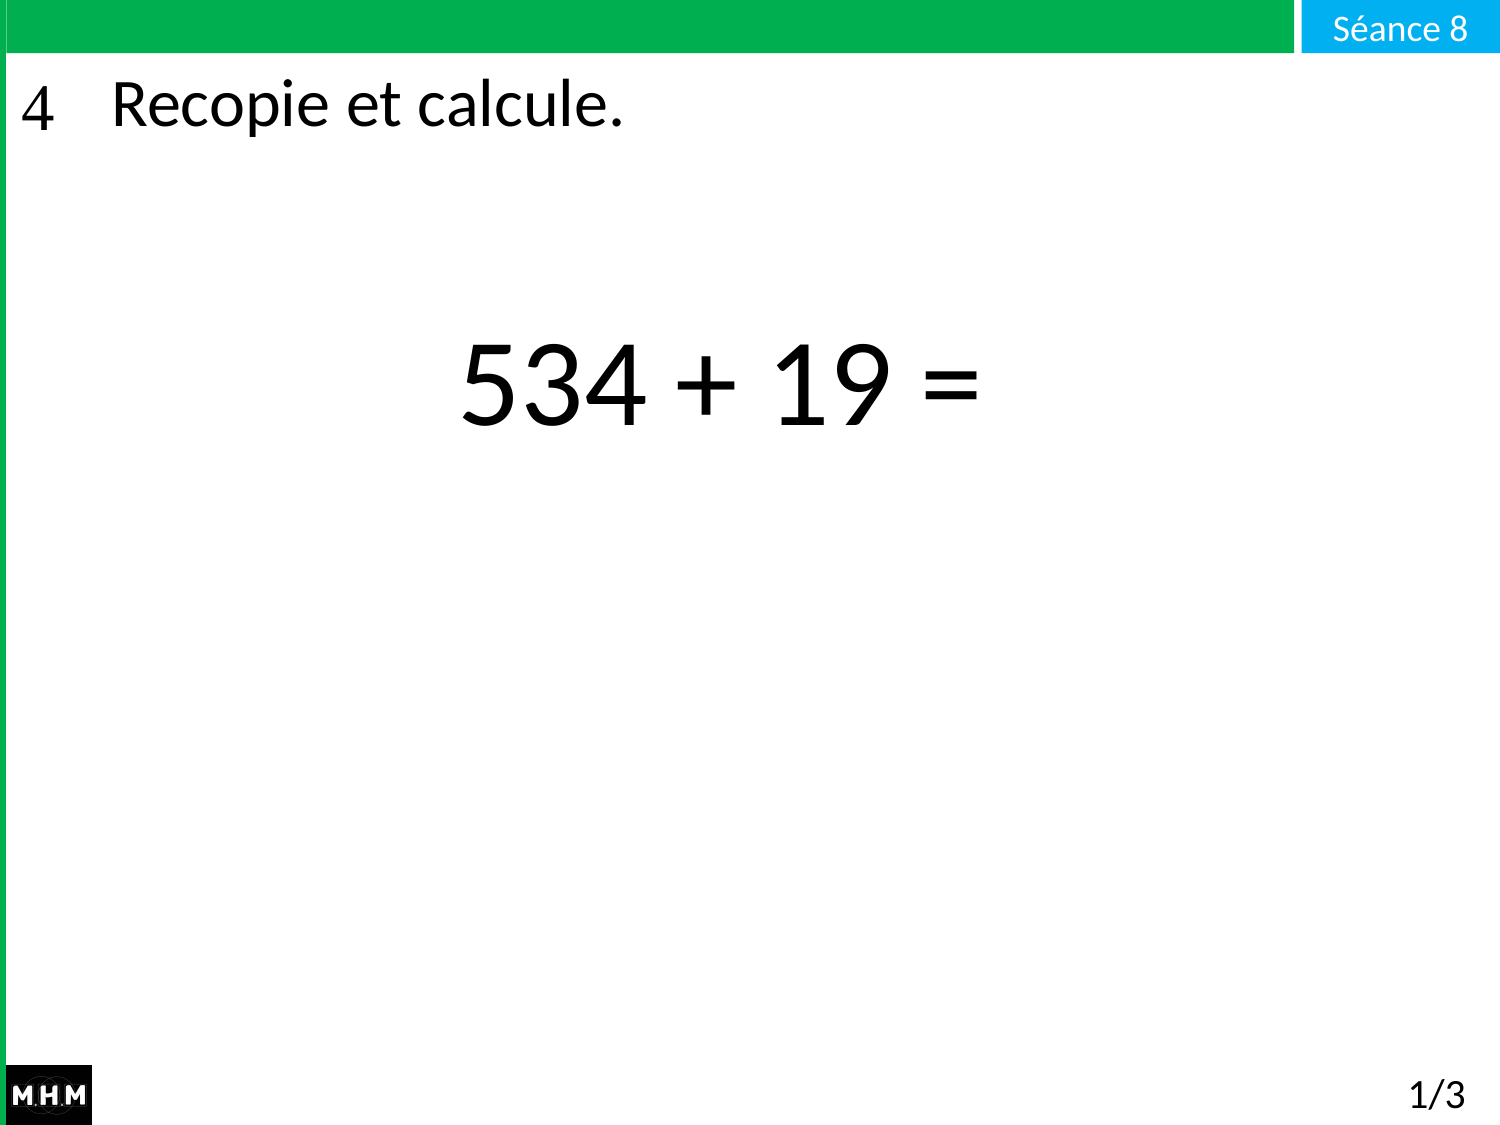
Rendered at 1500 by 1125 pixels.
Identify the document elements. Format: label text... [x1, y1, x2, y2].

picture [6, 1065, 92, 1125]
title Recopie et calcule. [96, 60, 1391, 150]
text_box 534 + 19 = [442, 292, 1243, 458]
list 1/3 [1373, 1064, 1500, 1125]
